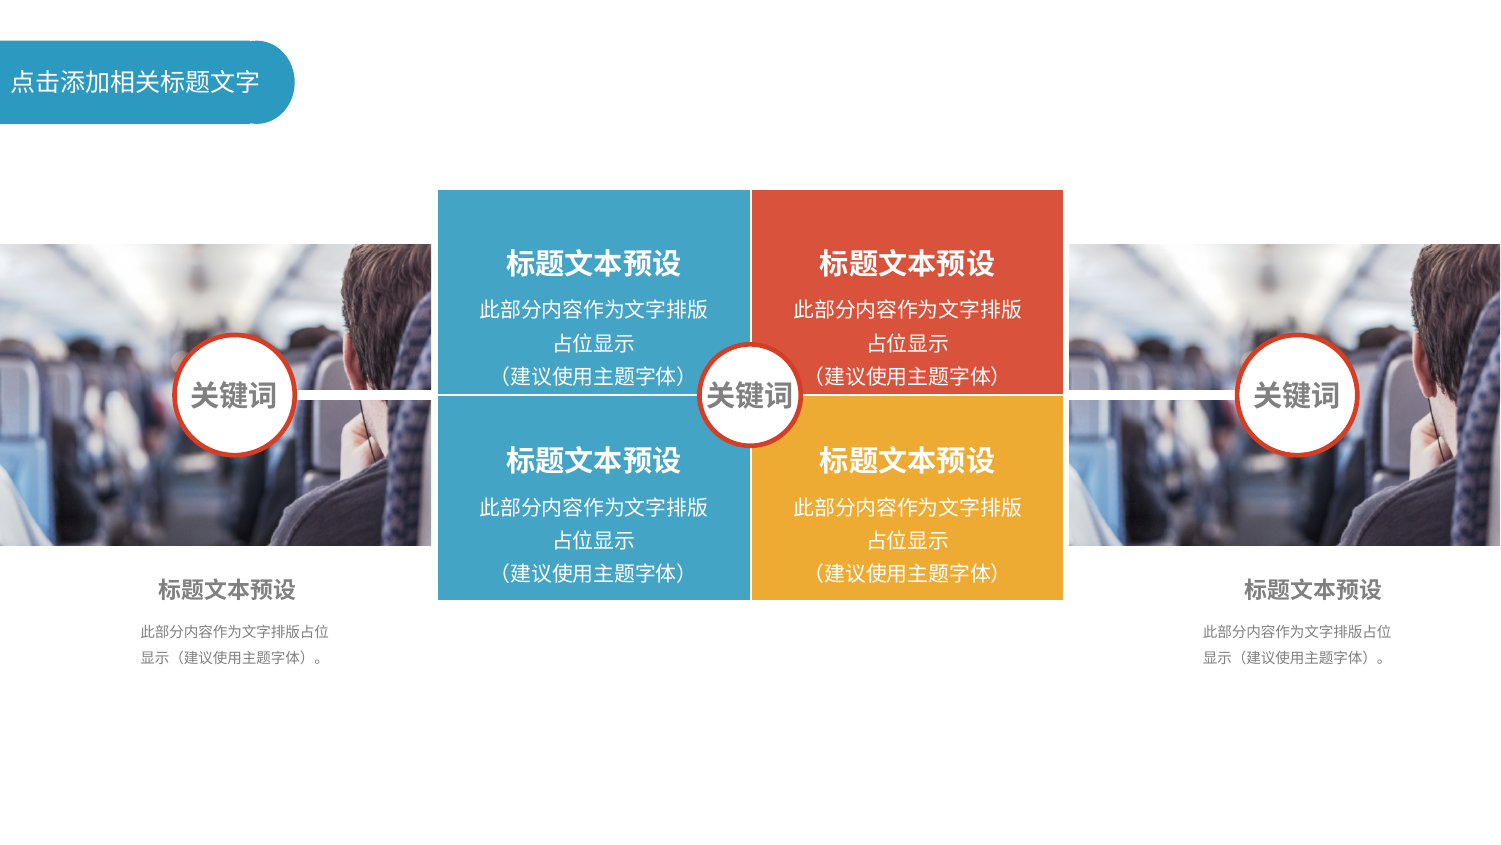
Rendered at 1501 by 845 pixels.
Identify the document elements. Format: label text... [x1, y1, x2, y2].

text_box [1068, 244, 1501, 546]
text_box [0, 244, 432, 546]
text_box 标题文本预设 [88, 559, 367, 611]
text_box 关键词 [1236, 333, 1359, 457]
text_box 此部分内容作为文字排版占位显示（建议使用主题字体）。 [1184, 606, 1410, 674]
text_box 标题文本预设 [1215, 559, 1412, 611]
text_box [436, 189, 1065, 601]
text_box 此部分内容作为文字排版占位显示（建议使用主题字体）。 [122, 606, 348, 674]
text_box 关键词 [173, 333, 296, 457]
